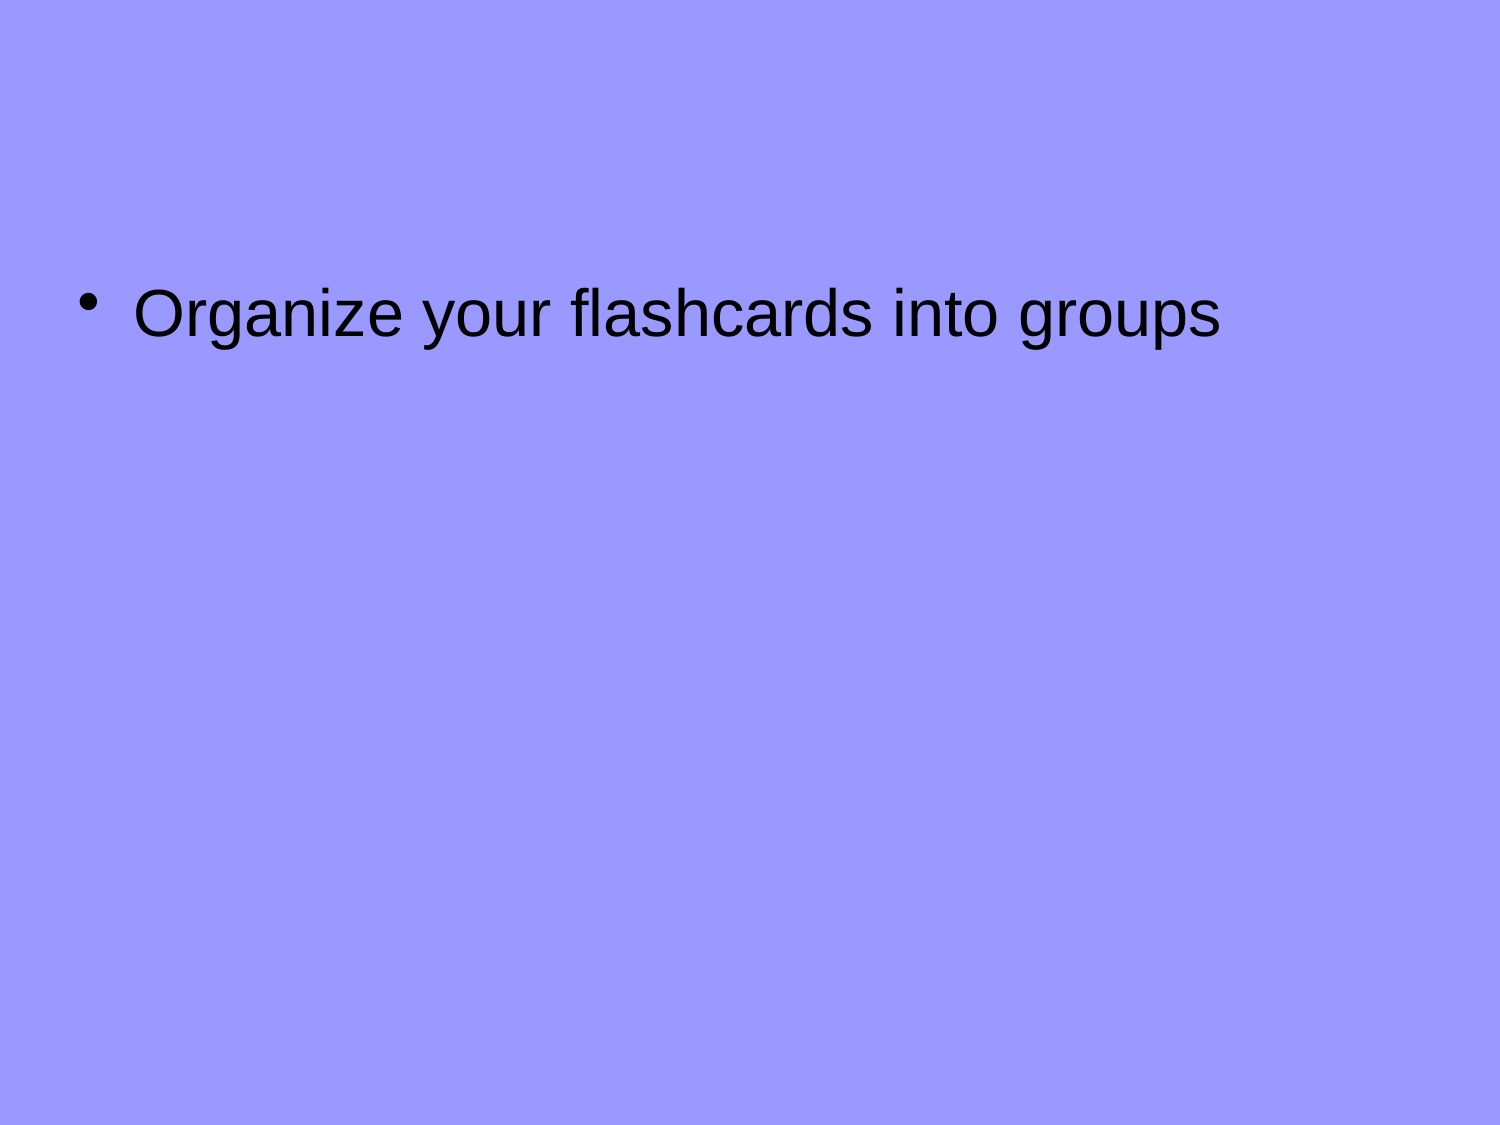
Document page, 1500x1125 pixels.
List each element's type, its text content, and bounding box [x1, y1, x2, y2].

list Organize your flashcards into groups [62, 262, 1413, 1005]
